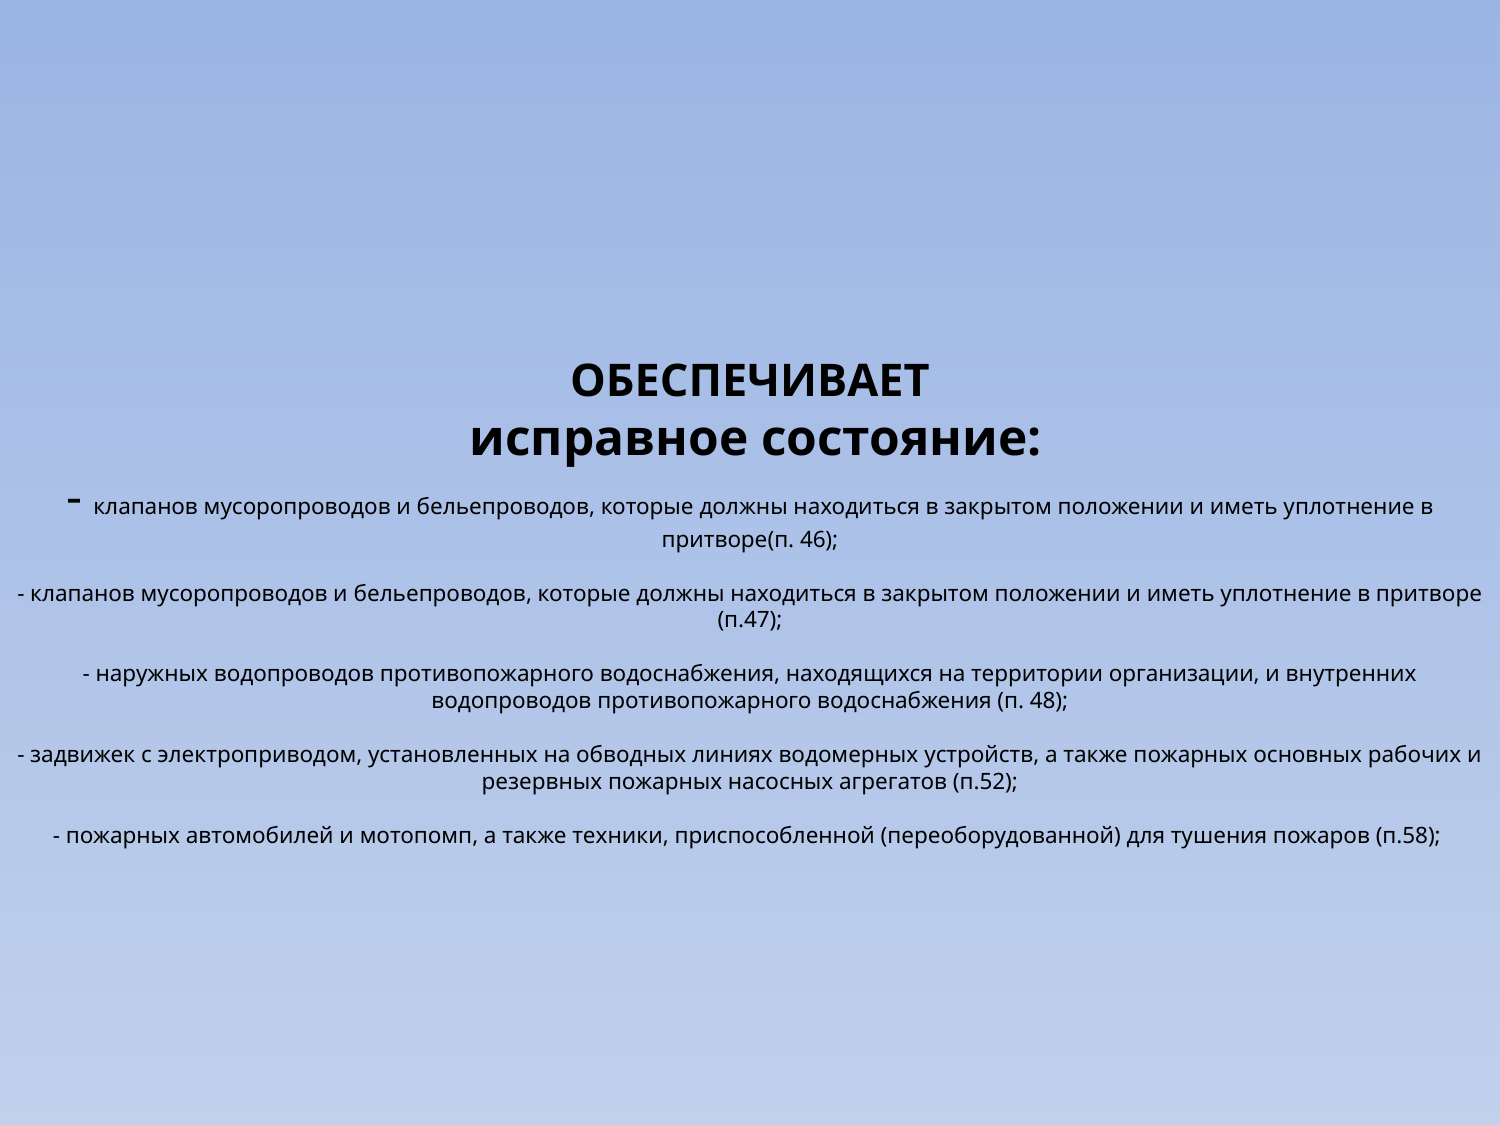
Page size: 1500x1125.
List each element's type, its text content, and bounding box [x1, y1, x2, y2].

title ОБЕСПЕЧИВАЕТ исправное состояние: - клапанов мусоропроводов и бельепроводов, которые должны находиться в закрытом положении и иметь уплотнение в притворе(п. 46); - клапанов мусоропроводов и бельепроводов, которые должны находиться в закрытом положении и иметь уплотнение в притворе (п.47); - наружных водопроводов противопожарного водоснабжения, находящихся на территории организации, и внутренних водопроводов противопожарного водоснабжения (п. 48); - задвижек с электроприводом, установленных на обводных линиях водомерных устройств, а также пожарных основных рабочих и резервных пожарных насосных агрегатов (п.52); - пожарных автомобилей и мотопомп, а также техники, приспособленной (переоборудованной) для тушения пожаров (п.58); [0, 339, 1500, 1125]
